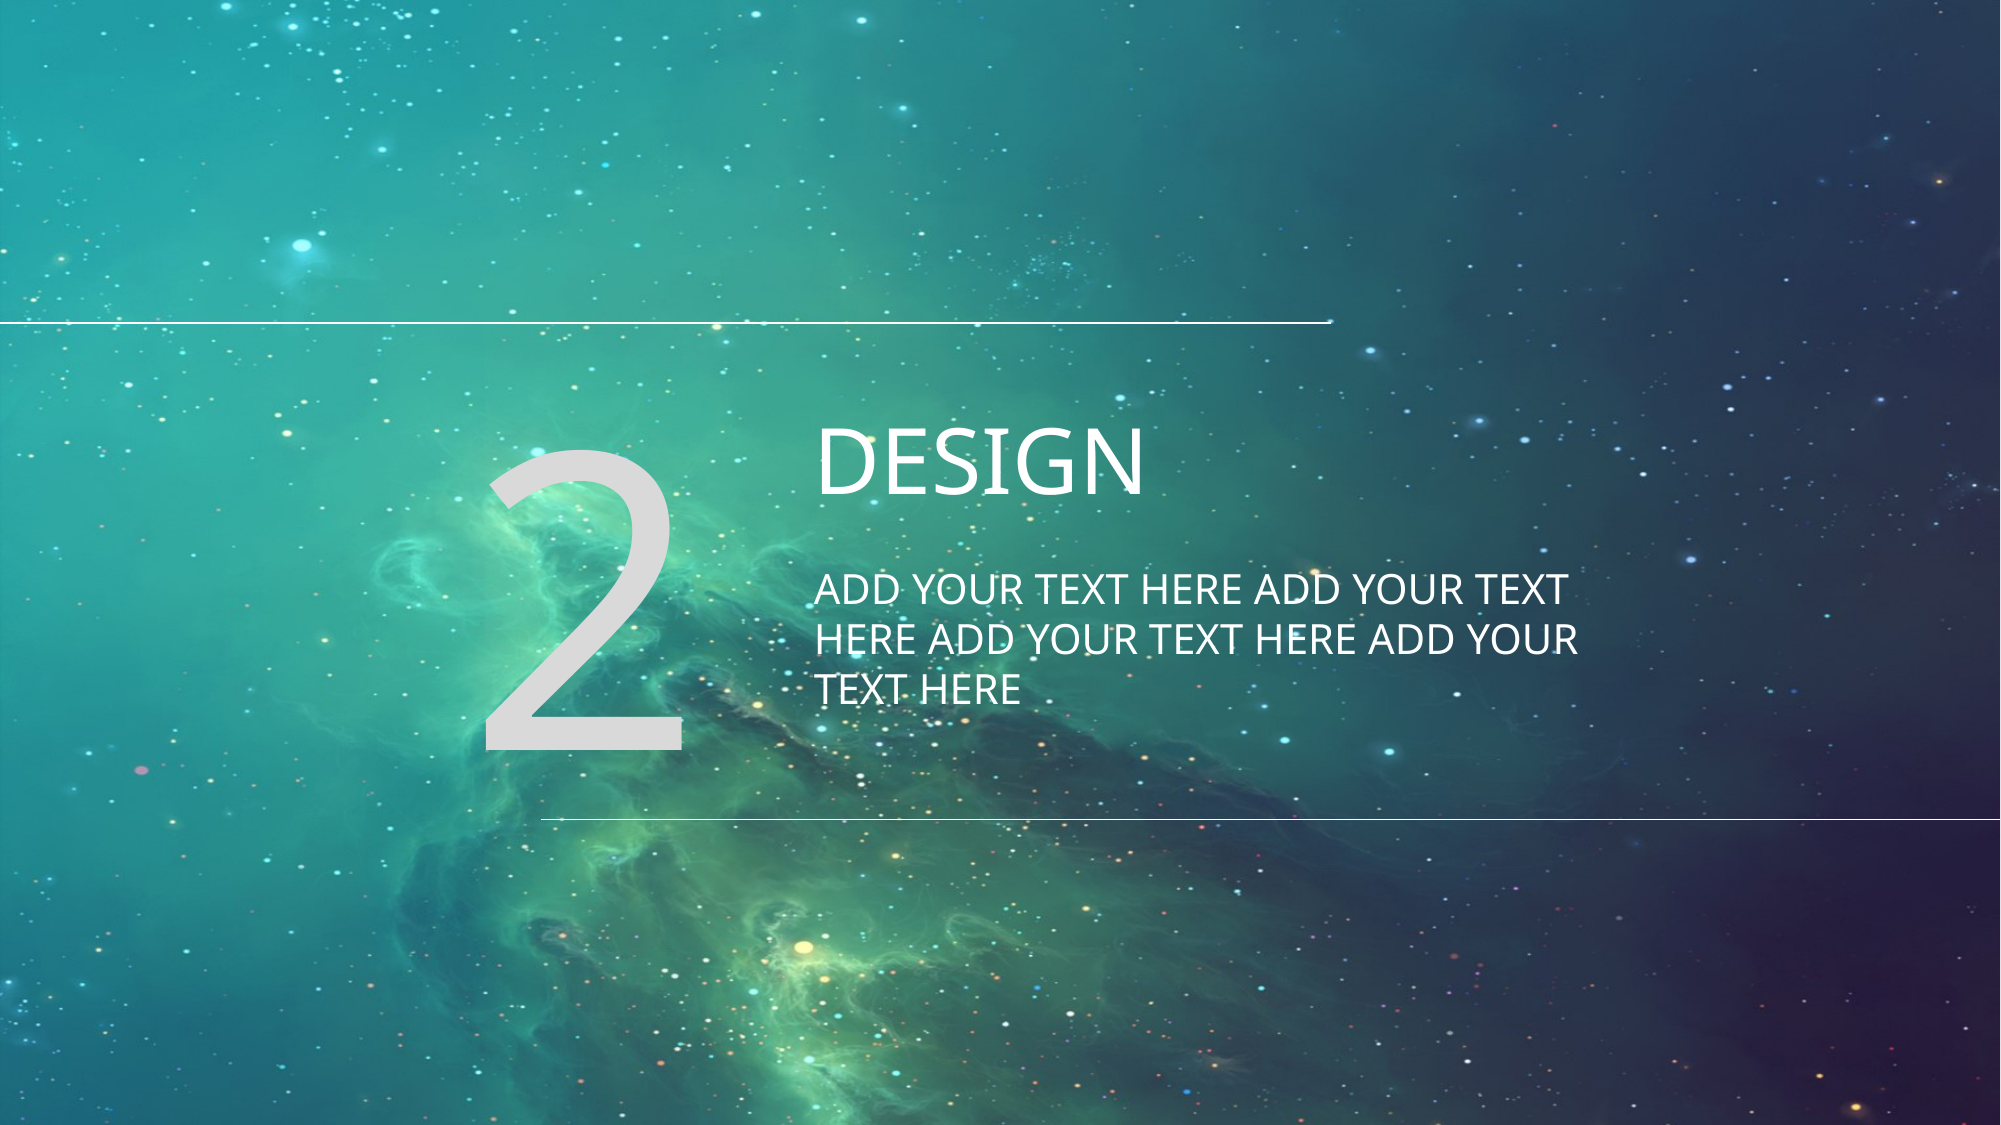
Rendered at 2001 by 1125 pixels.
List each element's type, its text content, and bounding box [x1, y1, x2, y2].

text_box 2 [451, 328, 790, 841]
text_box DESIGN [799, 395, 1222, 520]
picture [0, 0, 2001, 1125]
text_box ADD YOUR TEXT HERE ADD YOUR TEXT HERE ADD YOUR TEXT HERE ADD YOUR TEXT HERE [798, 555, 1669, 721]
